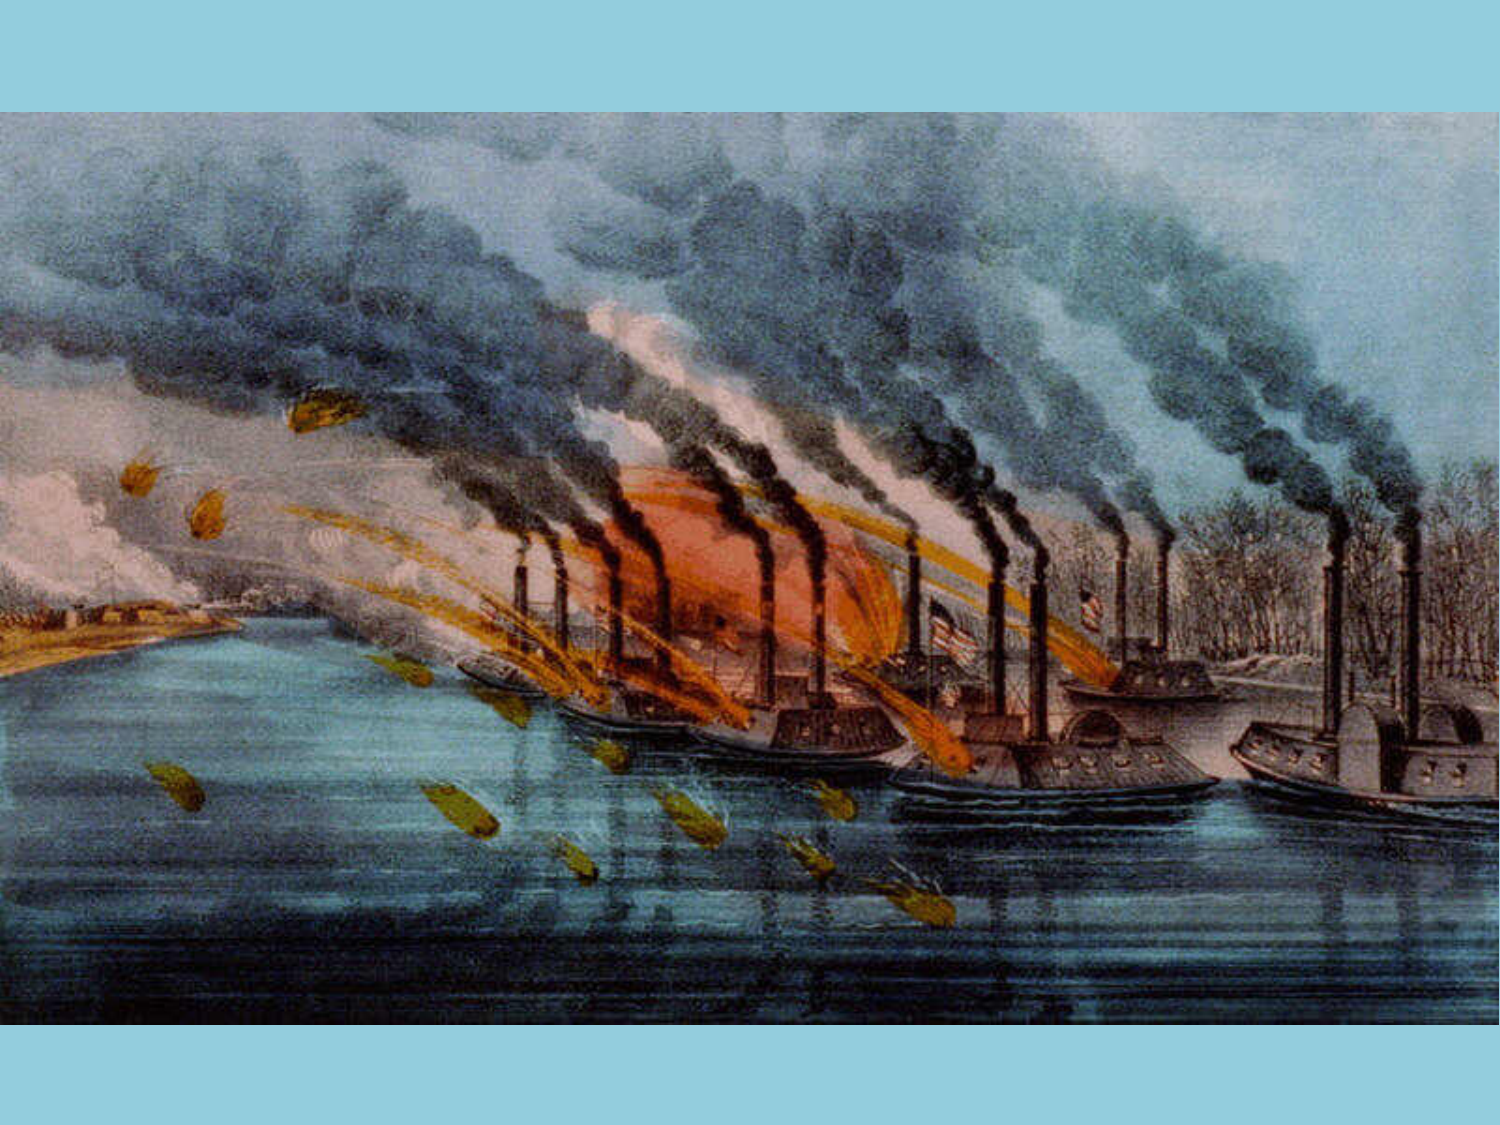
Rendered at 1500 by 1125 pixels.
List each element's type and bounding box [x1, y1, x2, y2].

picture [0, 112, 1500, 1026]
